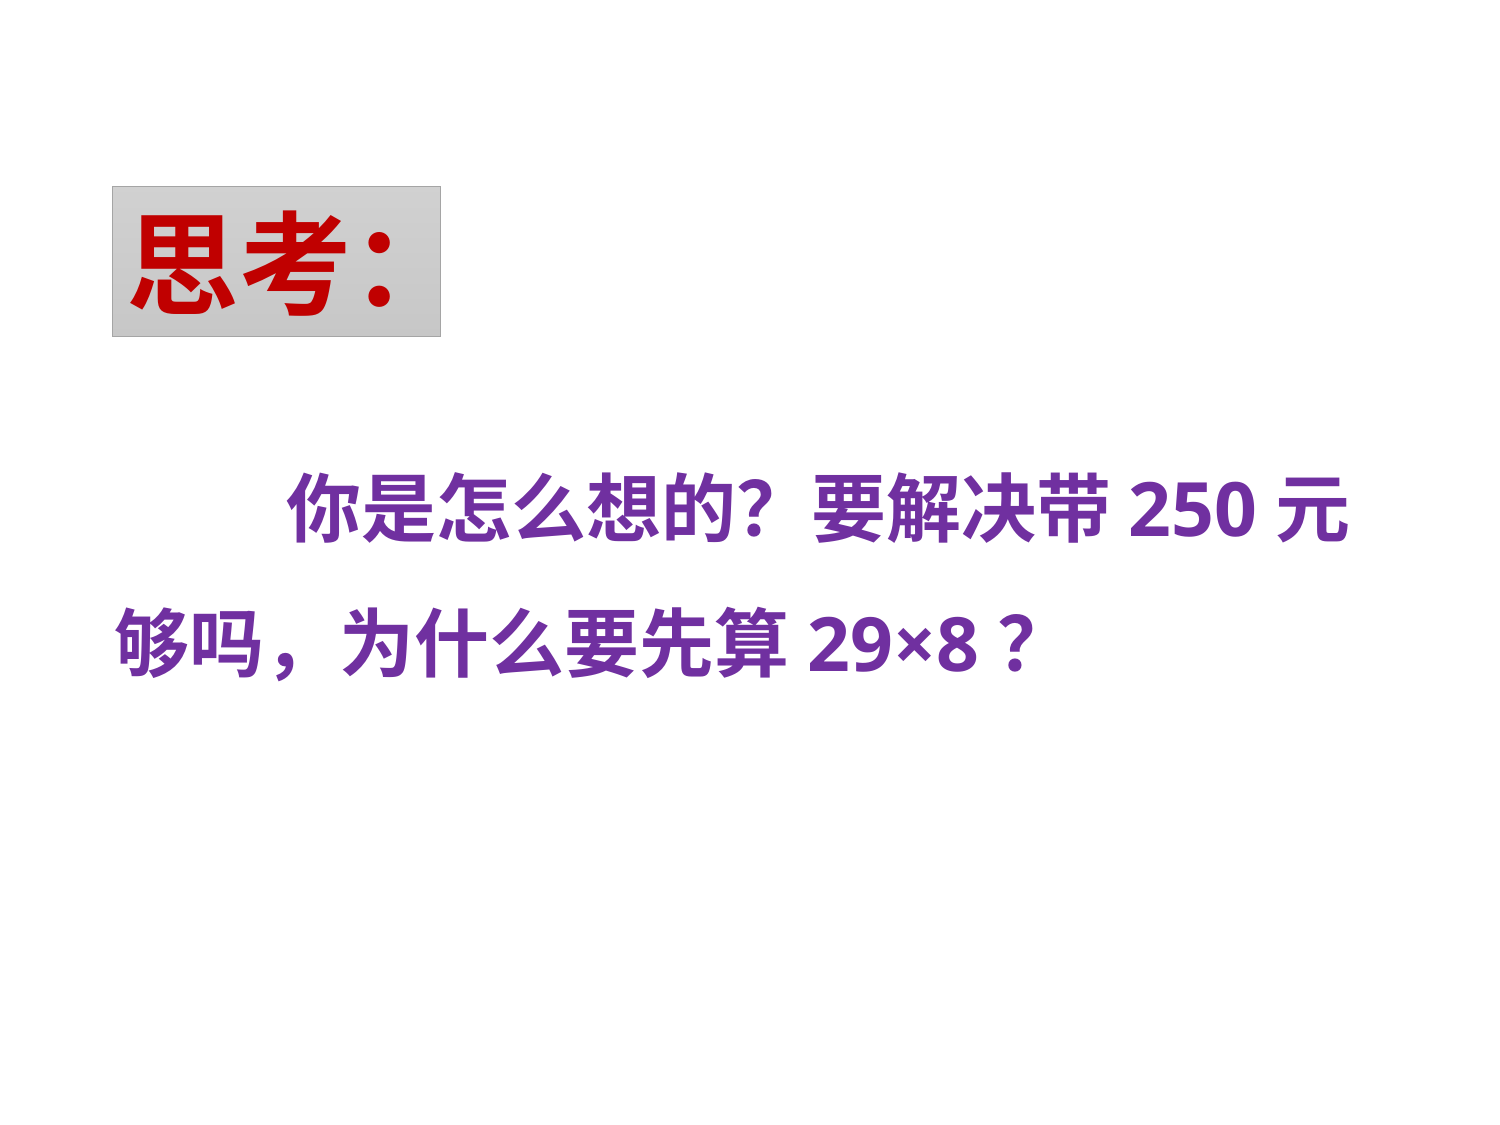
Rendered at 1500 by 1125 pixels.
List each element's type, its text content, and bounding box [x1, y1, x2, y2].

text_box 你是怎么想的？要解决带250元够吗，为什么要先算29×8？ [100, 408, 1424, 694]
text_box 思考： [112, 186, 441, 337]
